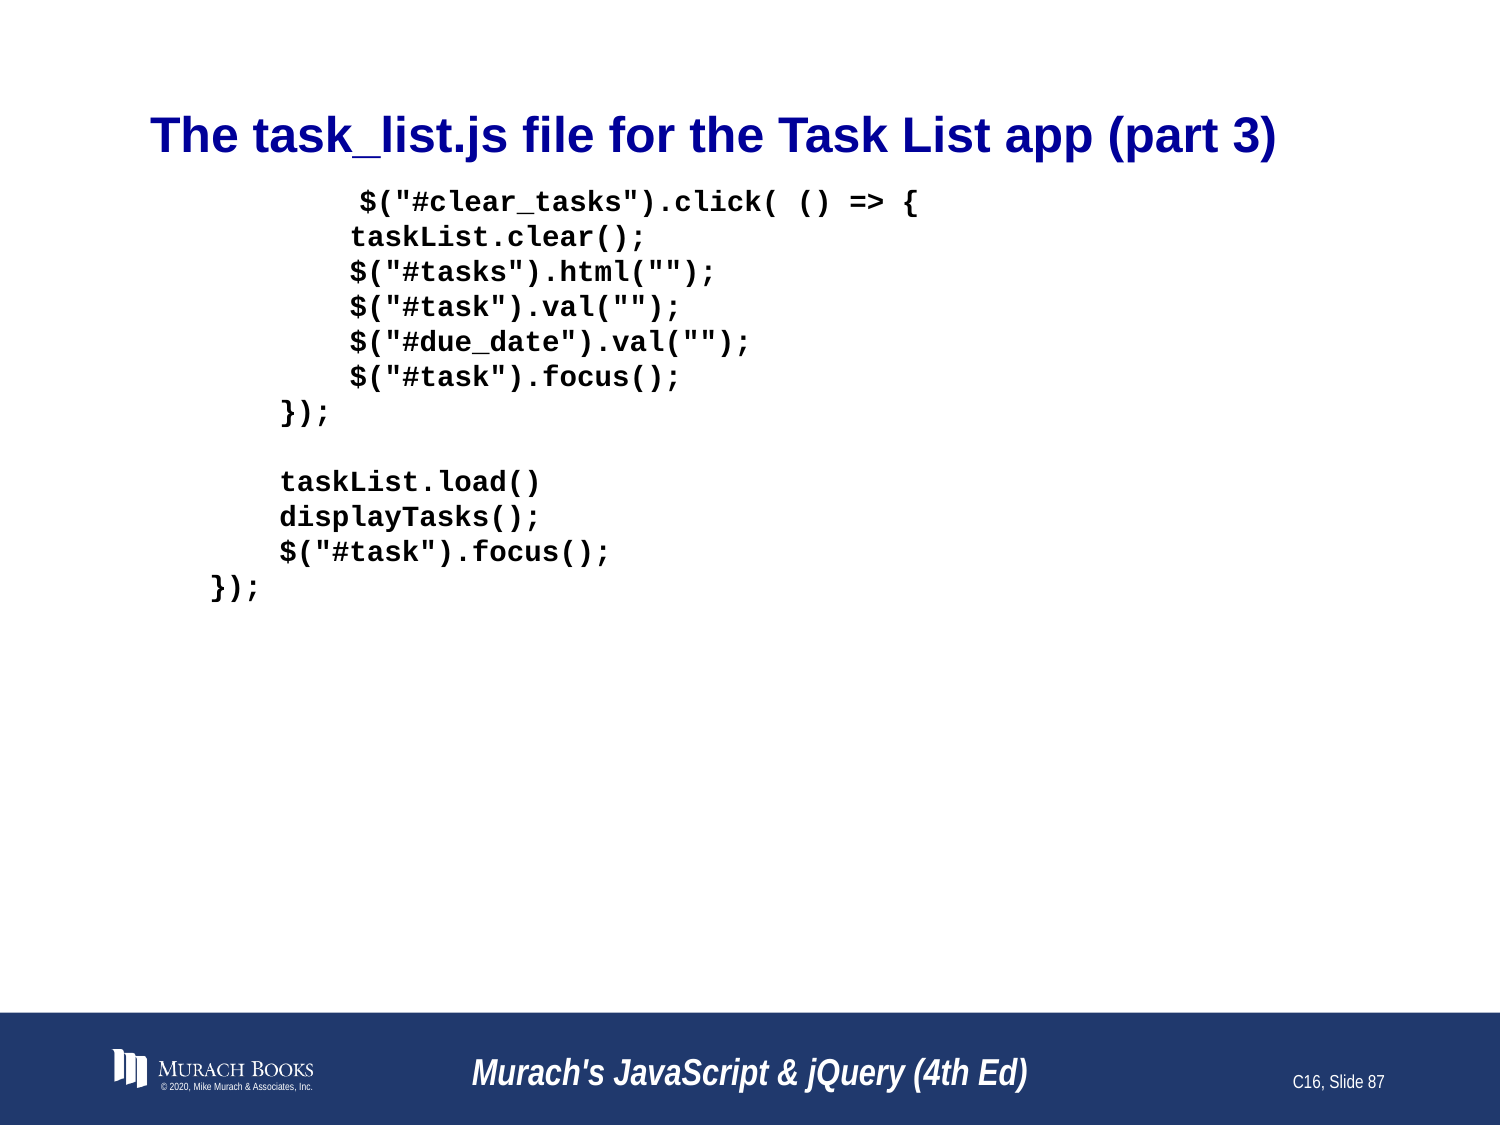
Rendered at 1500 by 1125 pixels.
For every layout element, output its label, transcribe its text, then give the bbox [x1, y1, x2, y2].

title The task_list.js file for the Task List app (part 3) [150, 102, 1350, 164]
footer © 2020, Mike Murach & Associates, Inc. [12, 1025, 463, 1100]
slide_number Murach's JavaScript & jQuery (4th Ed) [463, 1025, 1050, 1100]
list $("#clear_tasks").click( () => { taskList.clear(); $("#tasks").html(""); $("#task").val(""); $("#due_date").val(""); $("#task").focus(); }); taskList.load() displayTasks(); $("#task").focus(); }); [137, 174, 1350, 975]
slide_number C16, Slide 87 [1087, 1025, 1400, 1100]
